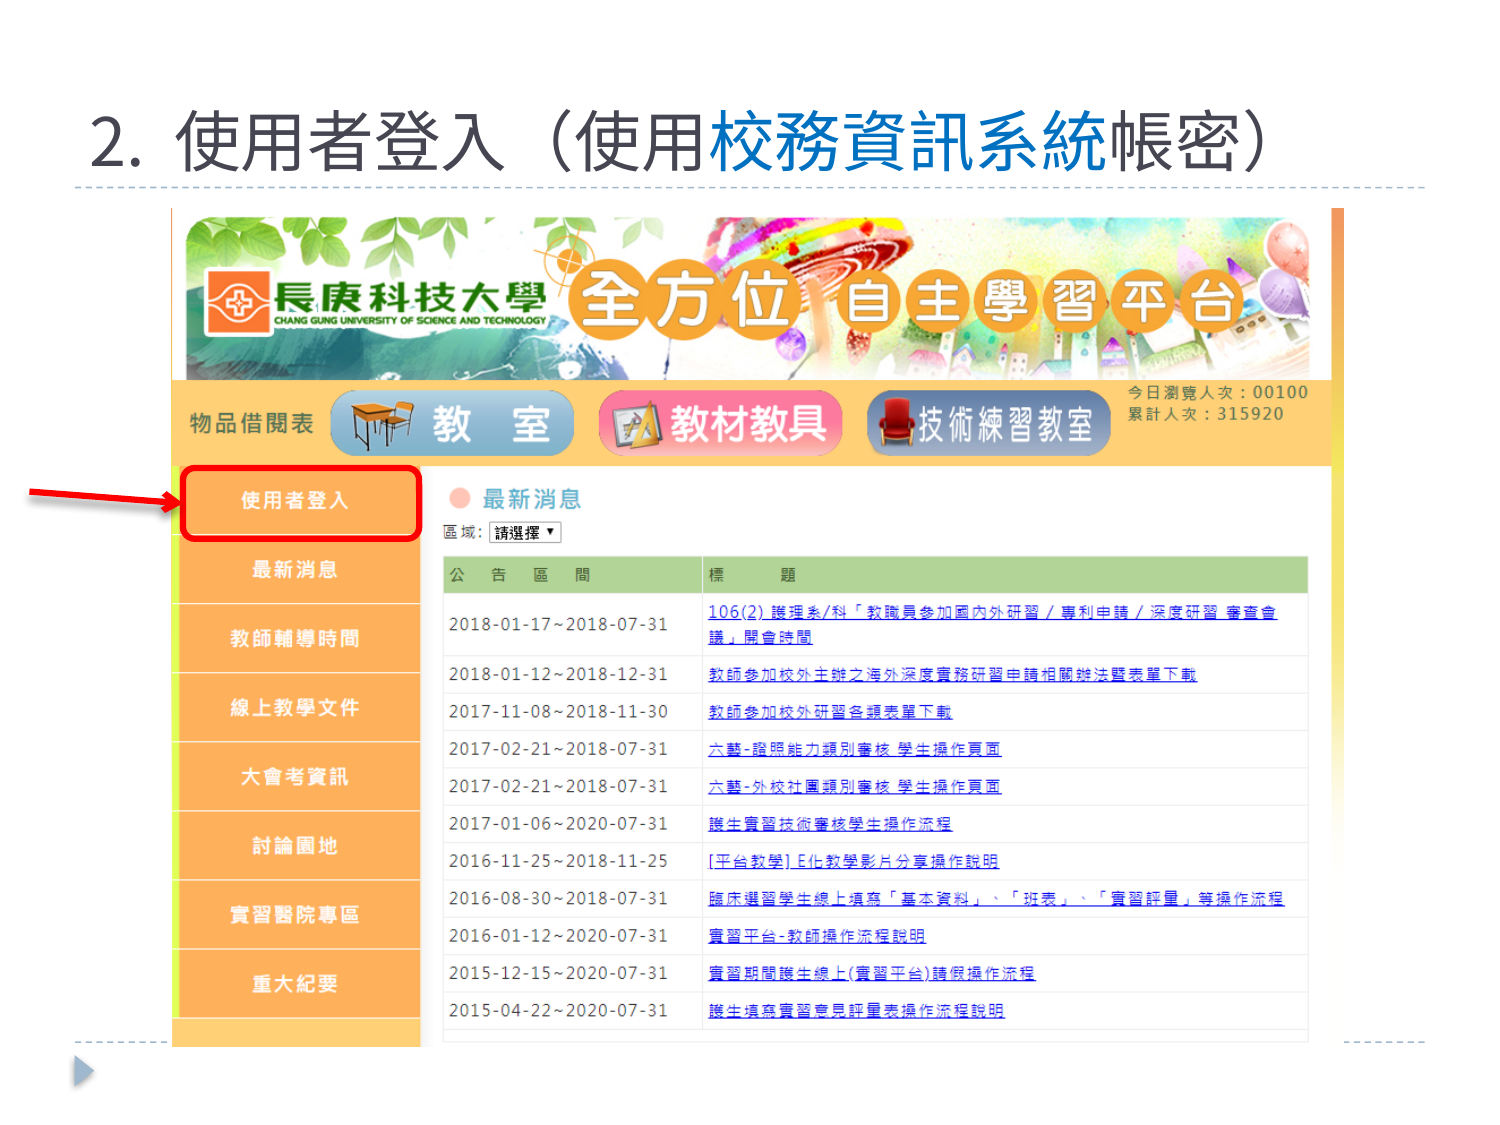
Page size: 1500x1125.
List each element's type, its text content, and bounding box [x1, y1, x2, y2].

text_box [29, 491, 184, 504]
picture [170, 207, 1344, 1047]
title 使用者登入（使用校務資訊系統帳密） [75, 24, 1425, 188]
